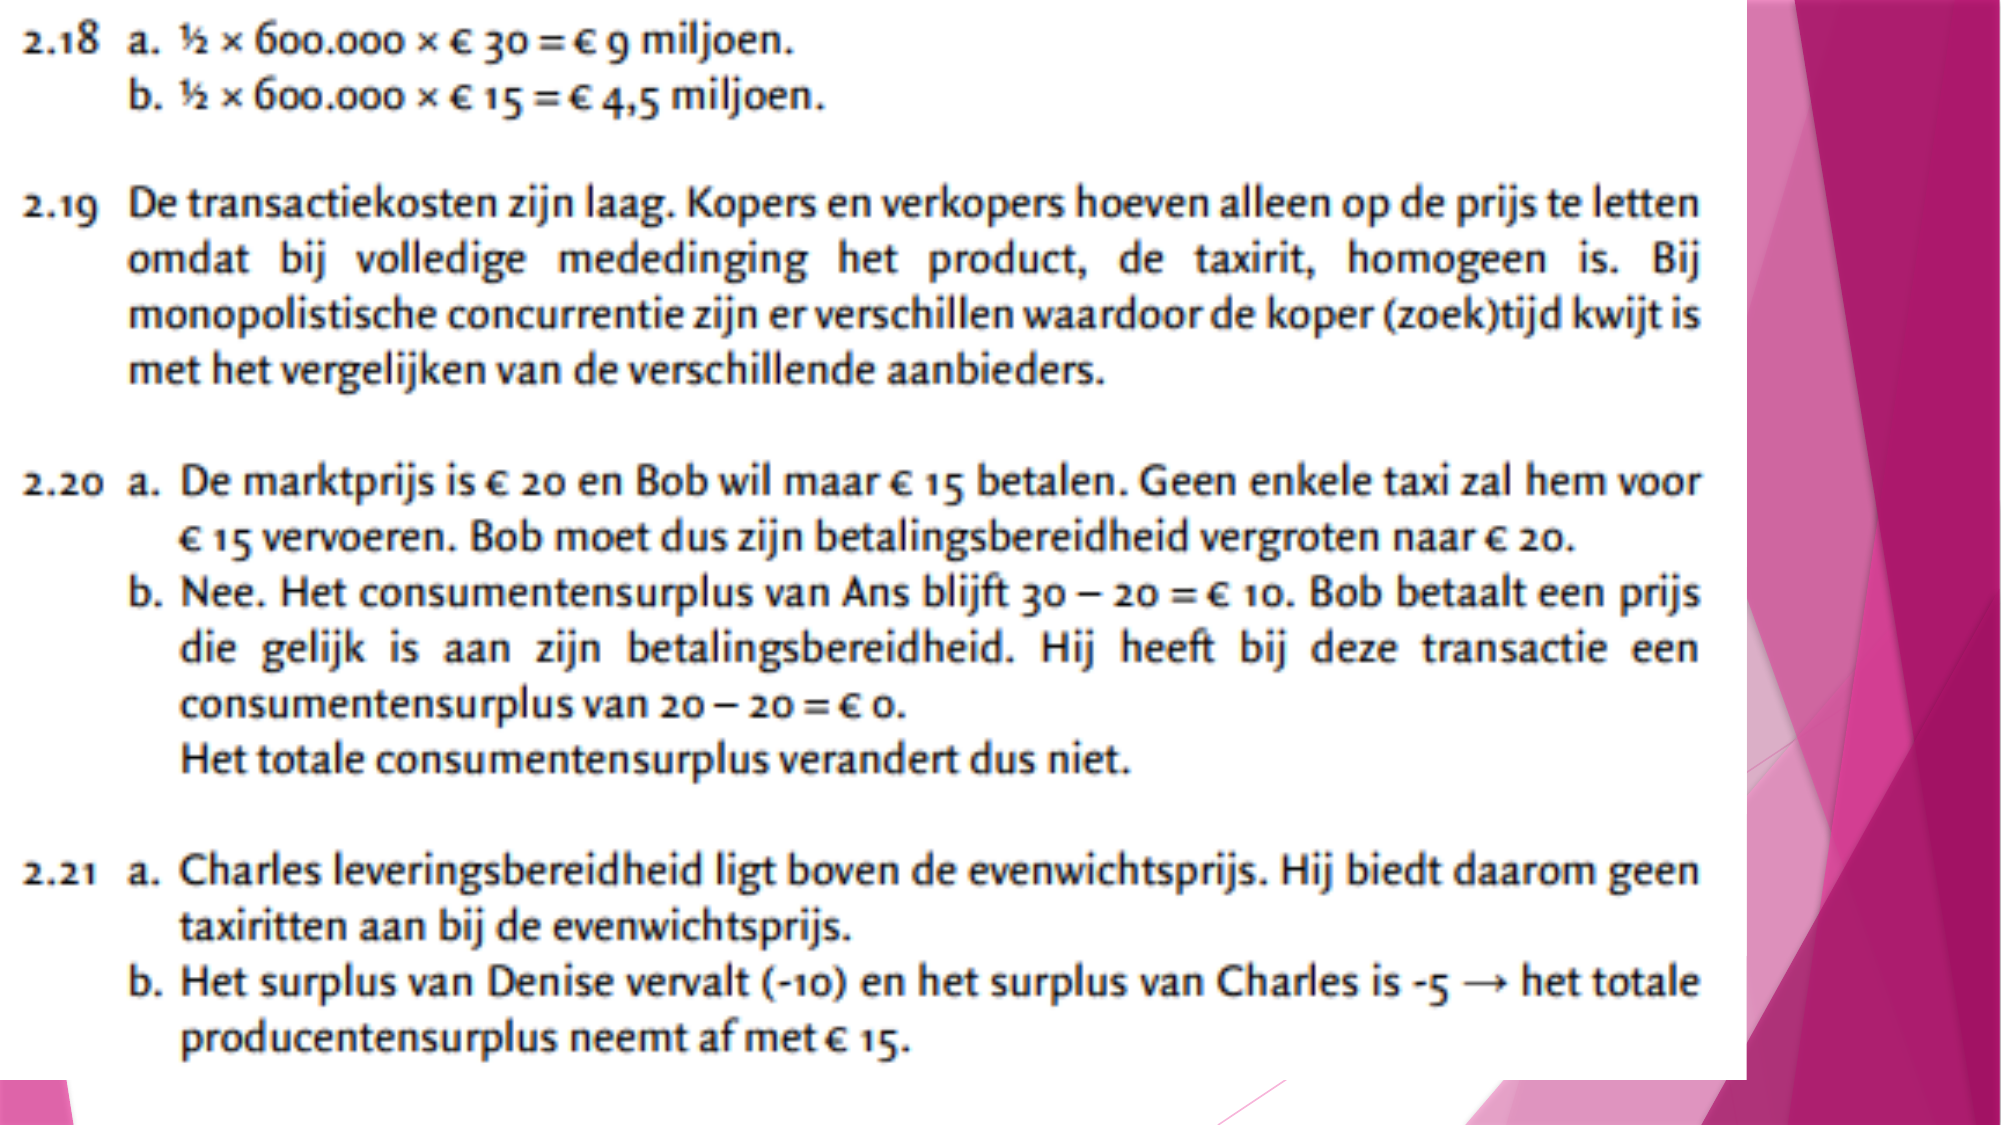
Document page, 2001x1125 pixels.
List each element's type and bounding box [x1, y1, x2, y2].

picture [0, 0, 1748, 1081]
